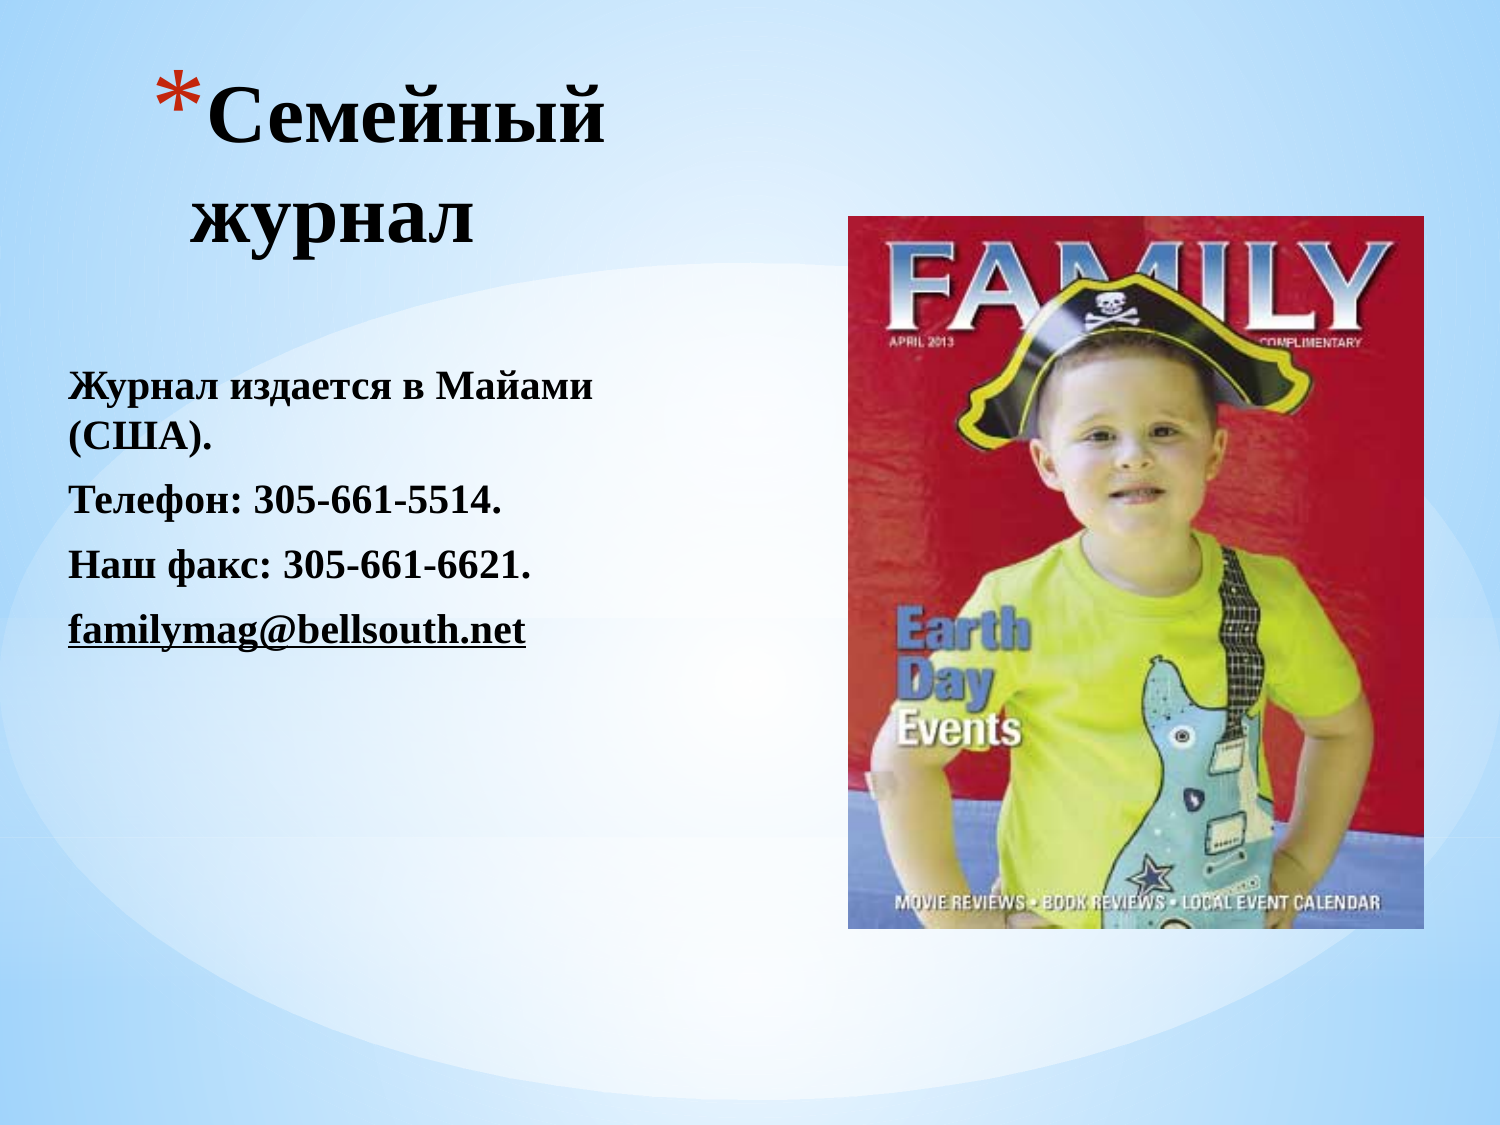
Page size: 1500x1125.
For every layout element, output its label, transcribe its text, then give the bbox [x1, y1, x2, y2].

title Семейный журнал [137, 66, 735, 268]
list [848, 216, 1424, 929]
list Журнал издается в Майами (США). Телефон: 305-661-5514. Наш факс: 305-661-6621. familymag@bellsouth.net [53, 349, 733, 1047]
